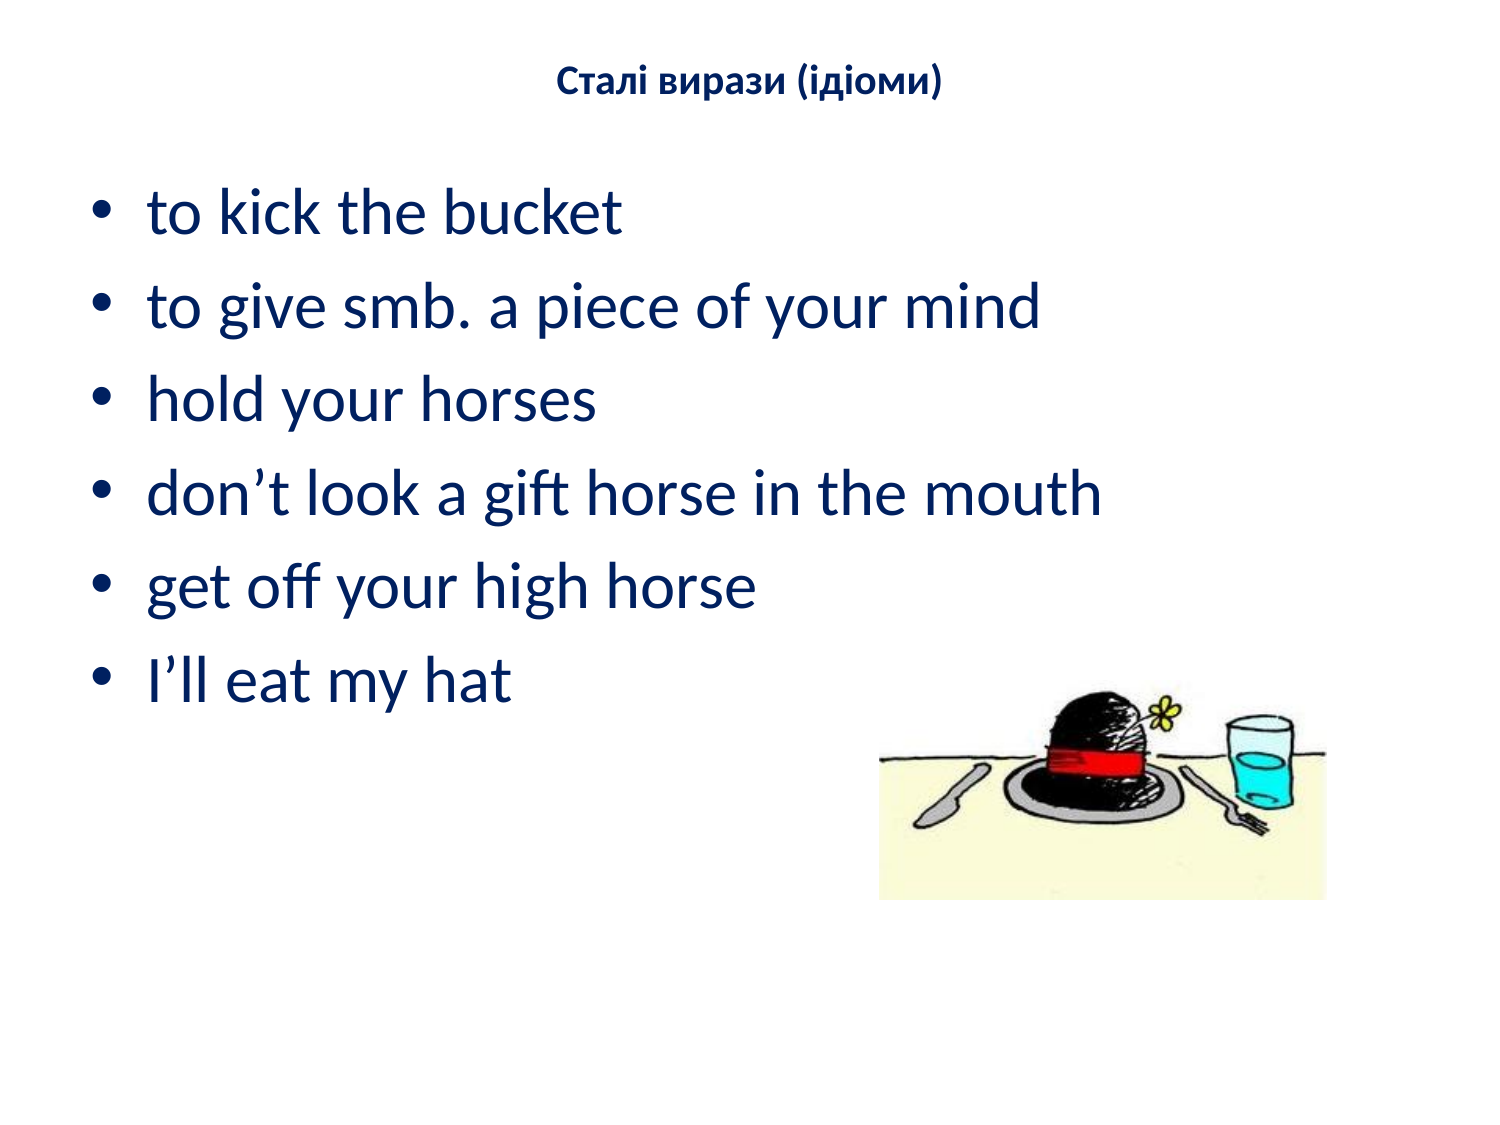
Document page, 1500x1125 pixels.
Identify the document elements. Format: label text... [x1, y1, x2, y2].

title Сталі вирази (ідіоми) [75, 45, 1425, 160]
picture [879, 680, 1327, 900]
list to kick the bucket to give smb. a piece of your mind hold your horses don’t look a gift horse in the mouth get off your high horse I’ll eat my hat [75, 160, 1425, 1005]
